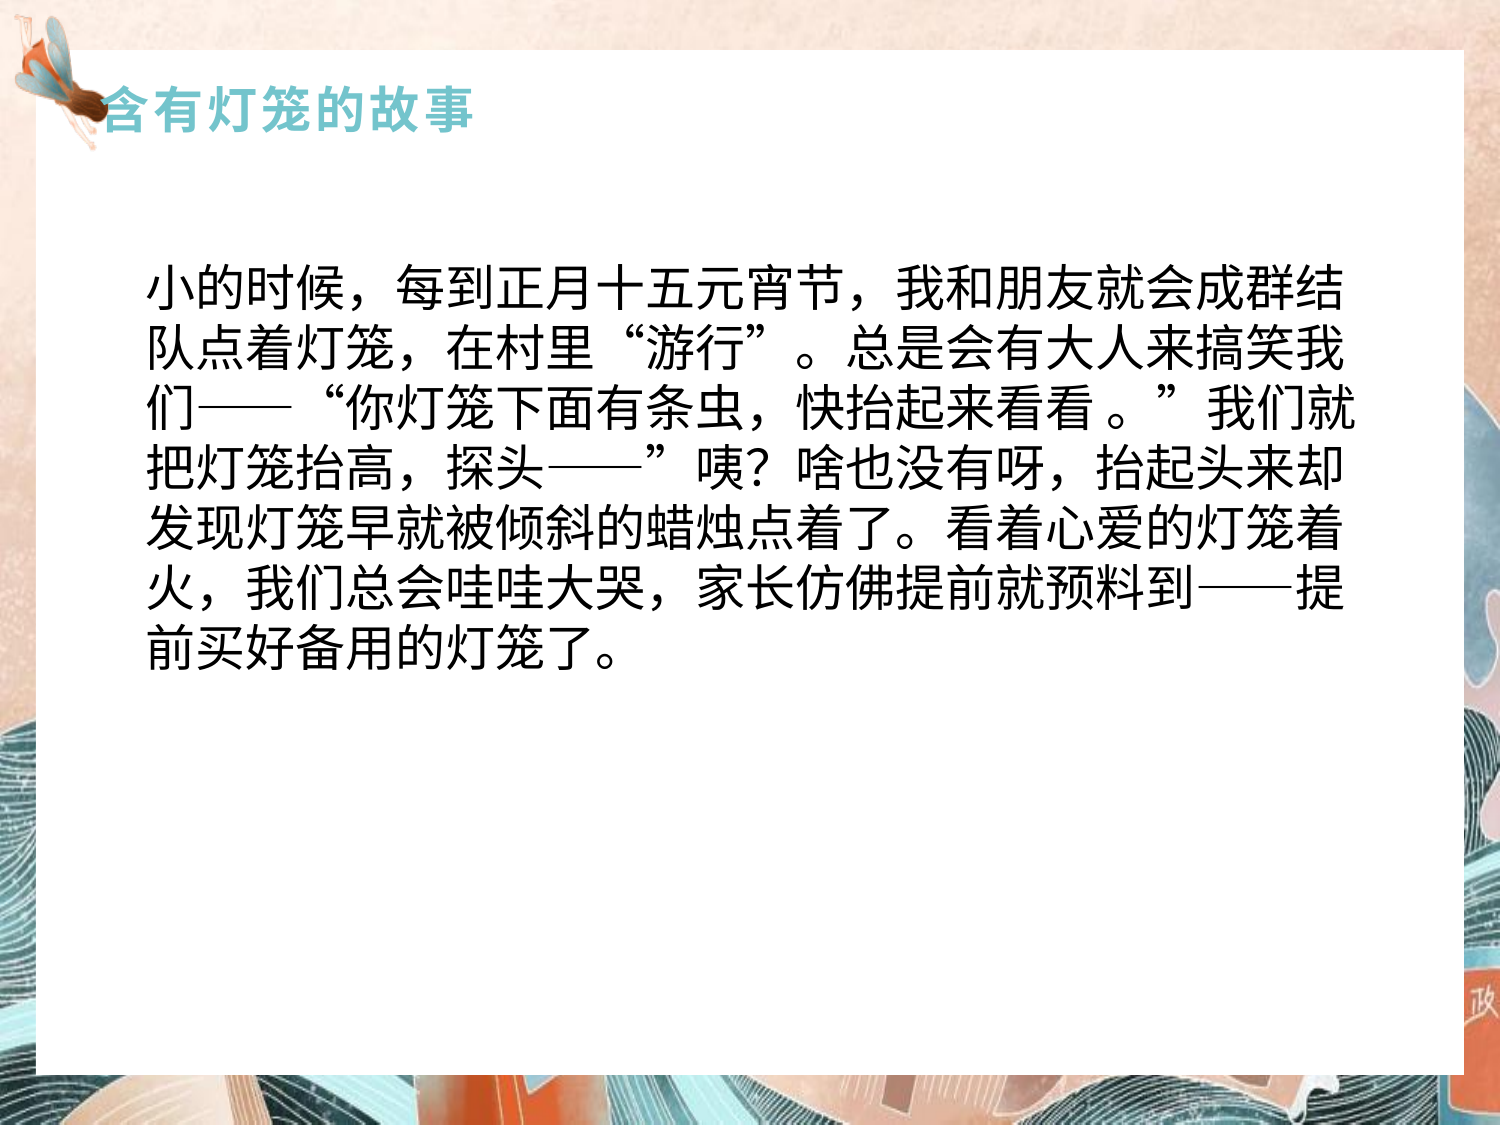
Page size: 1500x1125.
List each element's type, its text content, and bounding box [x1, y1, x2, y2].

text_box 小的时候，每到正月十五元宵节，我和朋友就会成群结队点着灯笼，在村里“游行”。总是会有大人来搞笑我们——“你灯笼下面有条虫，快抬起来看看 。”我们就把灯笼抬高，探头——”咦？啥也没有呀，抬起头来却发现灯笼早就被倾斜的蜡烛点着了。看着心爱的灯笼着火，我们总会哇哇大哭，家长仿佛提前就预料到——提前买好备用的灯笼了。 [130, 249, 1374, 684]
picture [0, 0, 1500, 1125]
title 含有灯笼的故事 [82, 72, 1418, 146]
